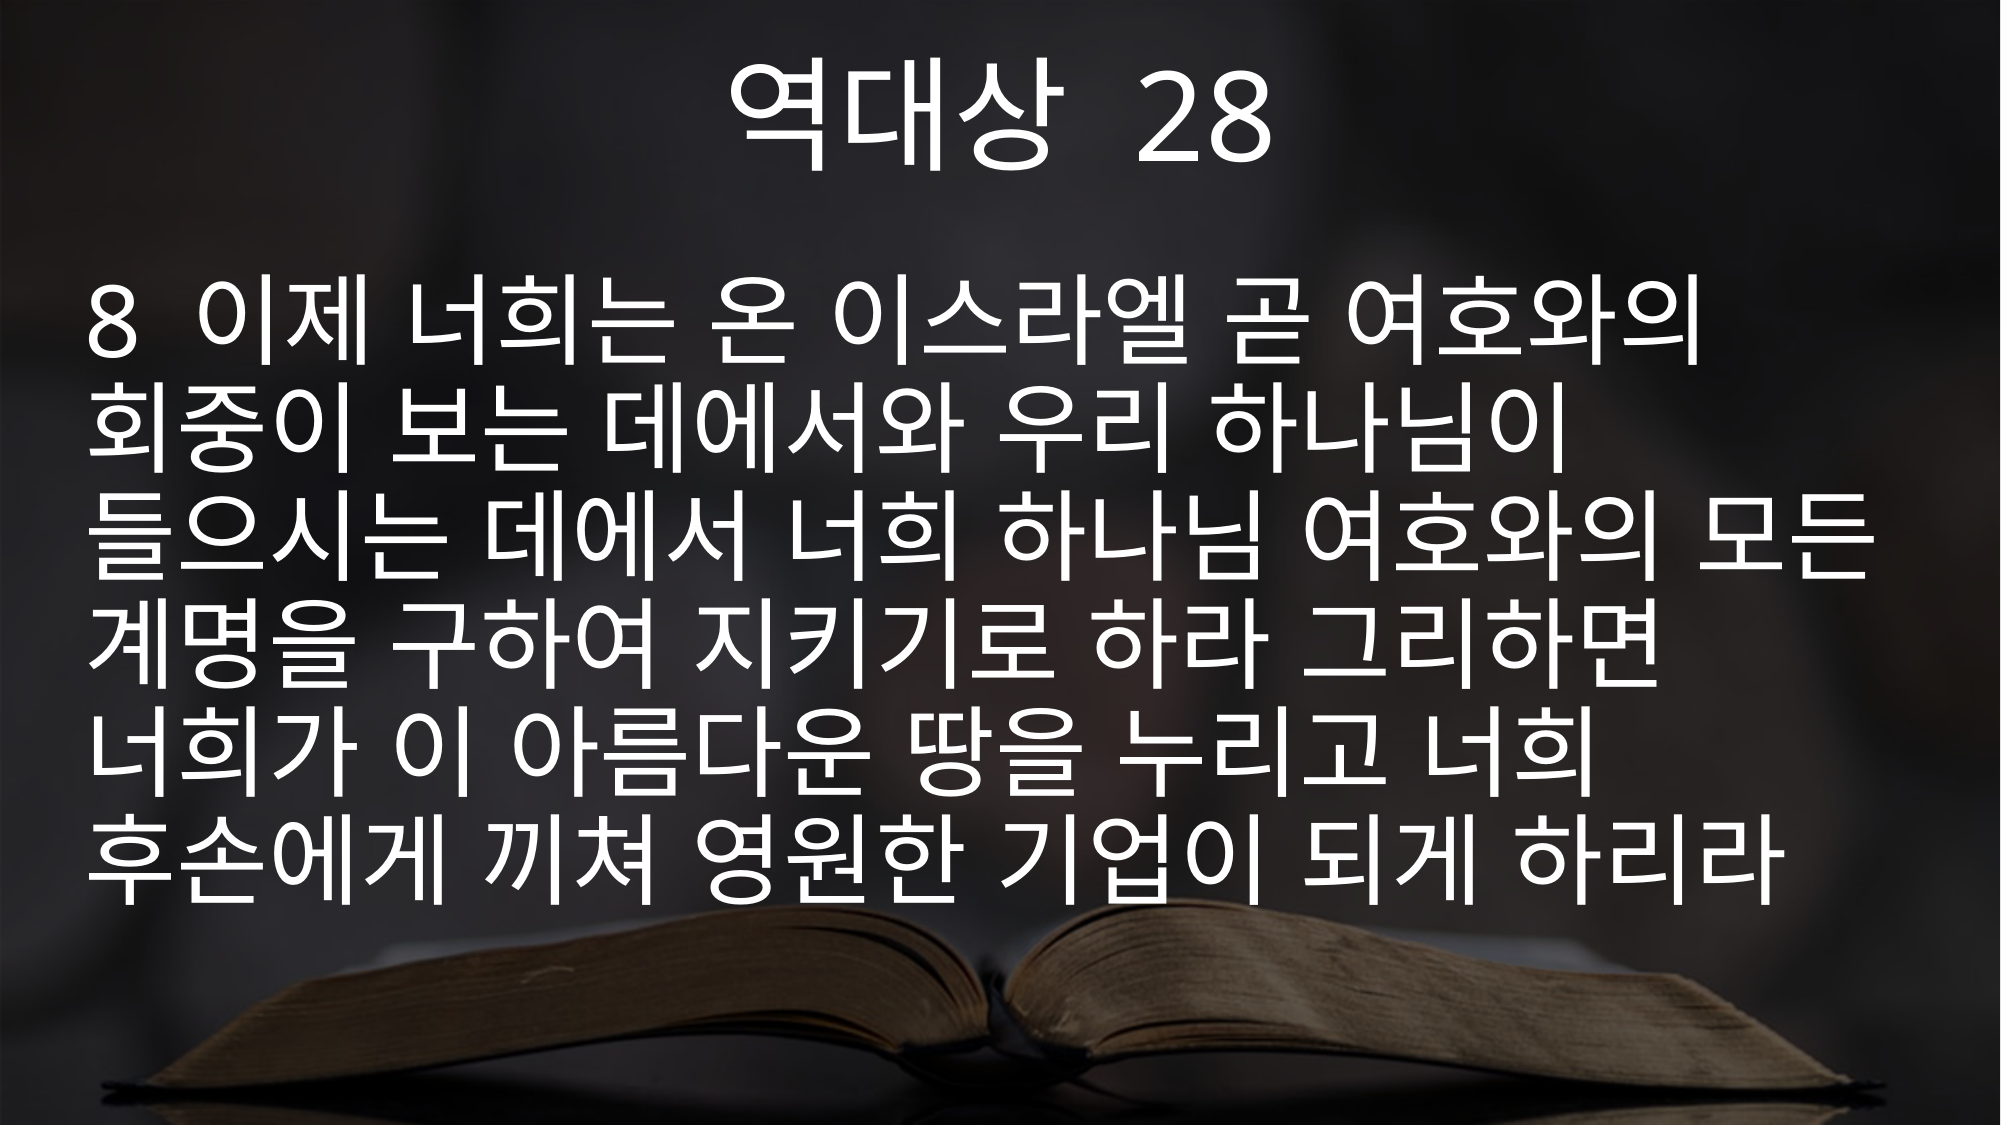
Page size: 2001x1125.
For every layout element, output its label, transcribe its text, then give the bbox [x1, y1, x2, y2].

picture [0, 0, 2001, 1125]
footer 역대상 28 [0, 32, 2000, 192]
list 8 이제 너희는 온 이스라엘 곧 여호와의 회중이 보는 데에서와 우리 하나님이 들으시는 데에서 너희 하나님 여호와의 모든 계명을 구하여 지키기로 하라 그리하면 너희가 이 아름다운 땅을 누리고 너희 후손에게 끼쳐 영원한 기업이 되게 하리라 [69, 263, 1953, 423]
